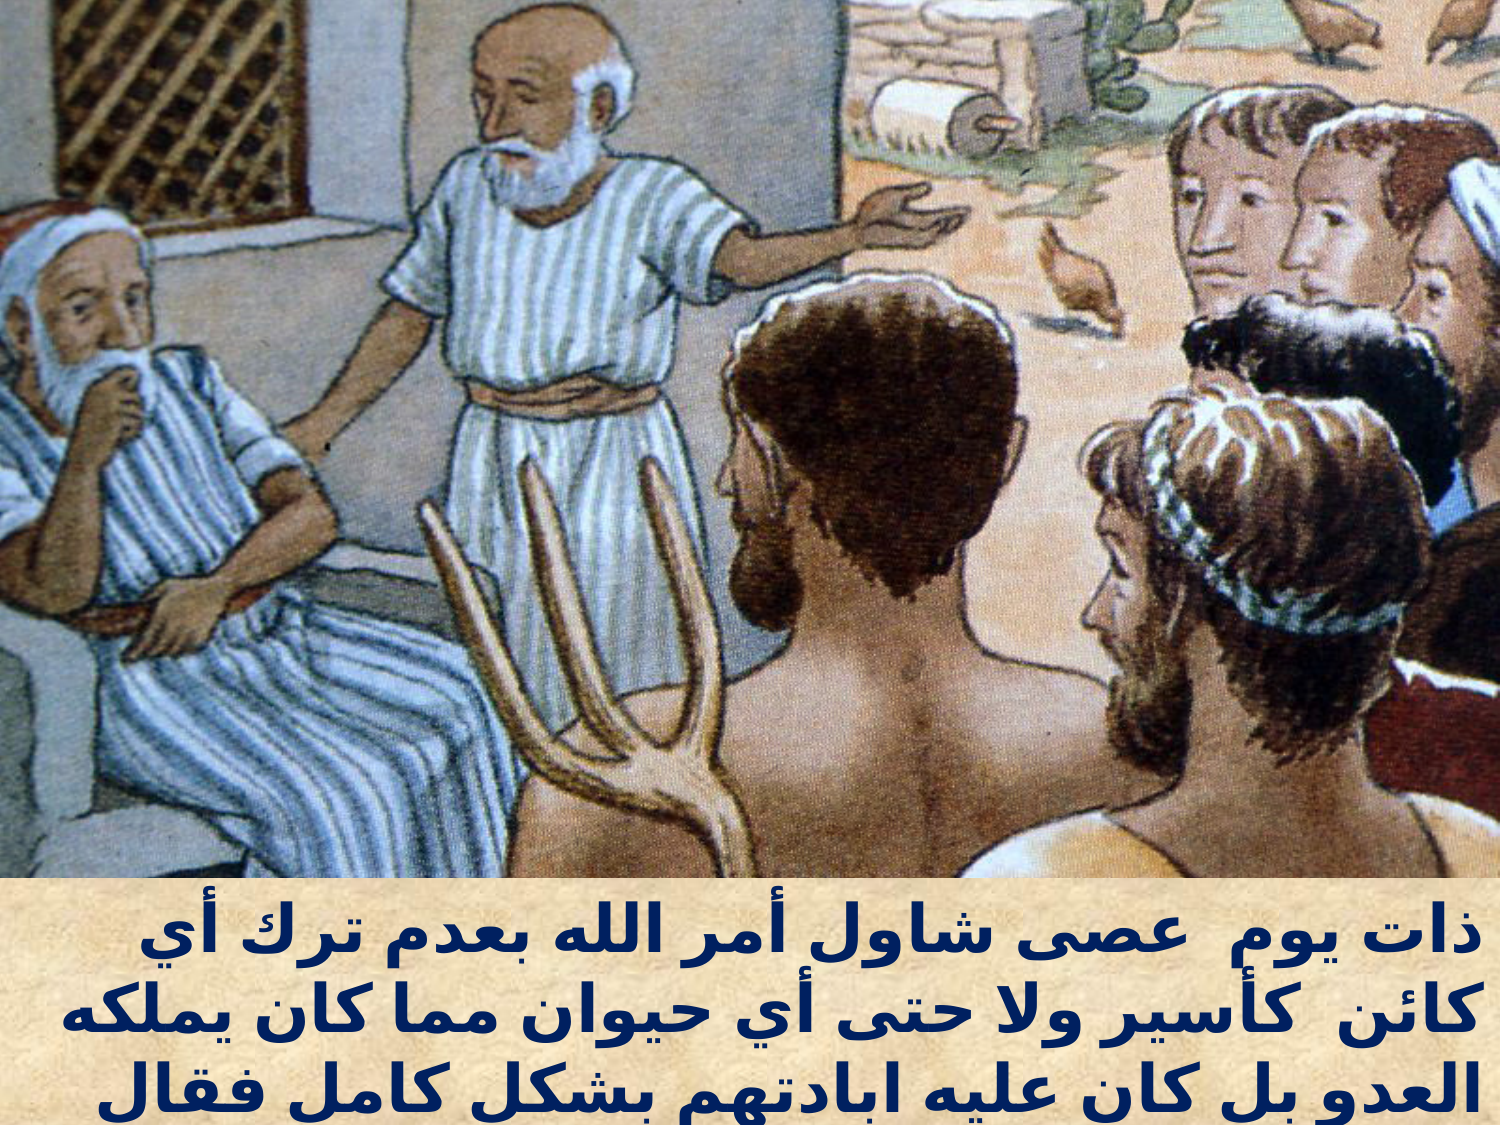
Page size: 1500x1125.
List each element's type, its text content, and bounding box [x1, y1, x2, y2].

text_box ذات يوم عصى شاول أمر الله بعدم ترك أي كائن كأسير ولا حتى أي حيوان مما كان يملكه العدو بل كان عليه ابادتهم بشكل كامل فقال صموئيل بأن الله قد اختار ملك أخر غير شاول. [0, 886, 1500, 1125]
picture [0, 0, 1500, 880]
